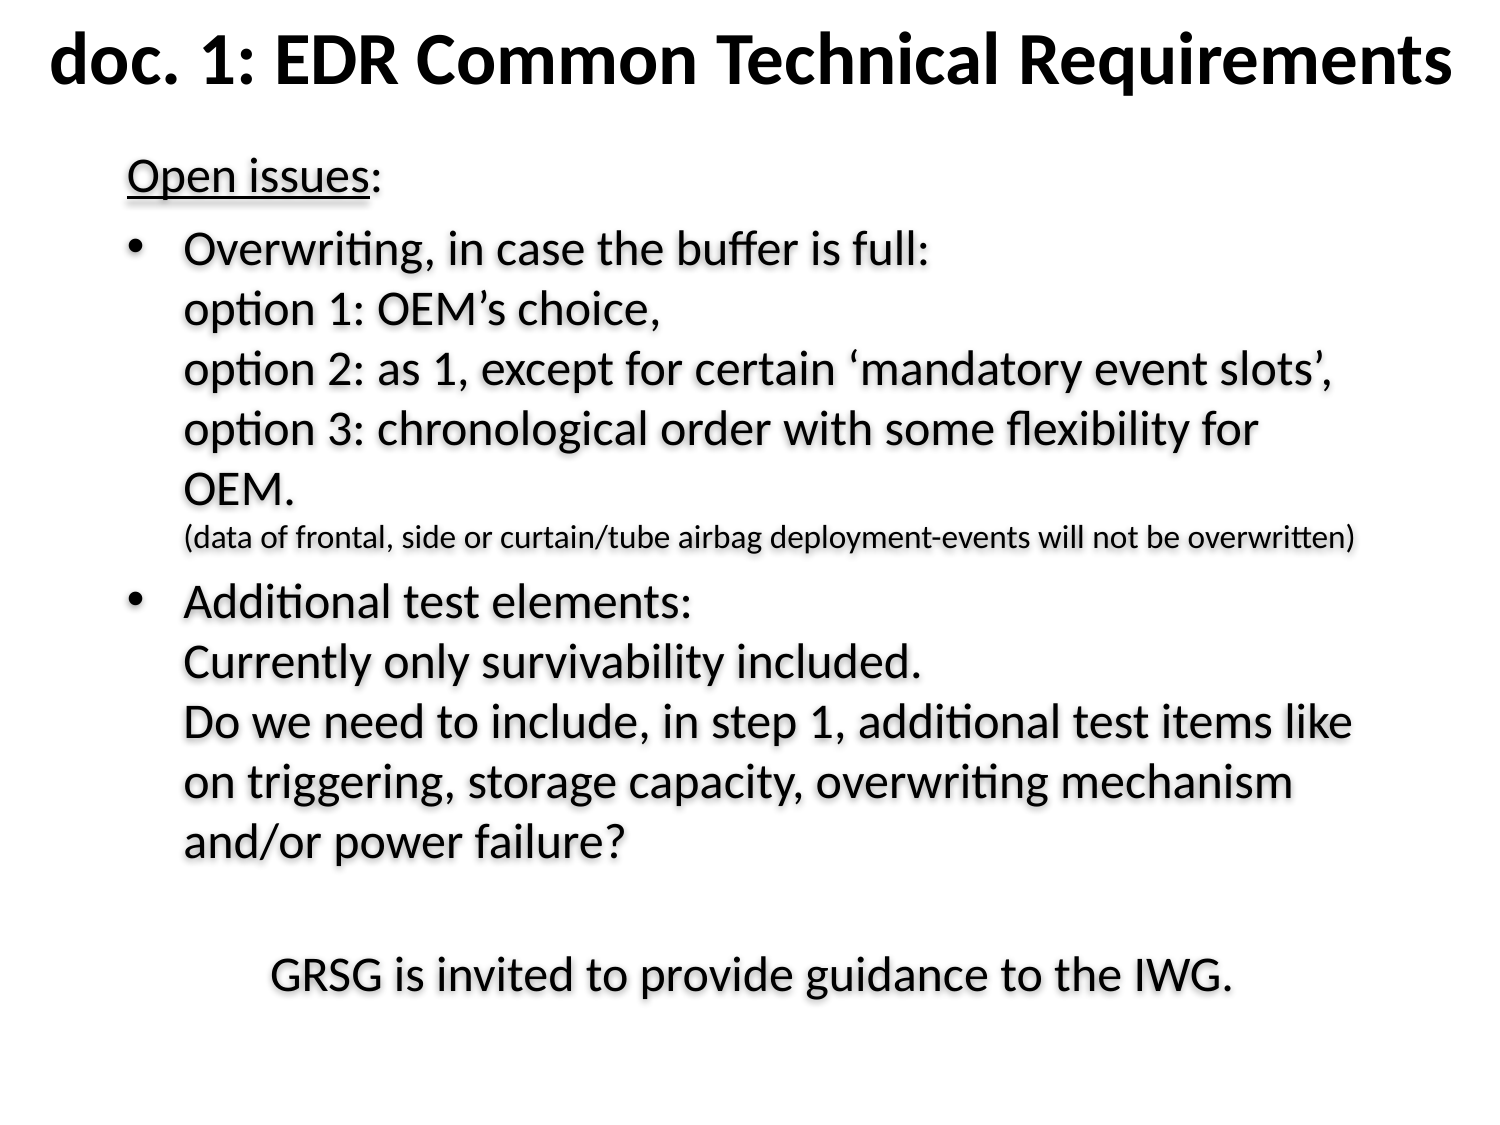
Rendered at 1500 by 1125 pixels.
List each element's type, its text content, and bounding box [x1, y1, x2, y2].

text_box Open issues: Overwriting, in case the buffer is full: option 1: OEM’s choice, option 2: as 1, except for certain ‘mandatory event slots’, option 3: chronological order with some flexibility for OEM. (data of frontal, side or curtain/tube airbag deployment-events will not be overwritten) Additional test elements: Currently only survivability included. Do we need to include, in step 1, additional test items like on triggering, storage capacity, overwriting mechanism and/or power failure? GRSG is invited to provide guidance to the IWG. [63, 85, 1441, 1026]
text_box doc. 1: EDR Common Technical Requirements [2, 19, 1500, 90]
